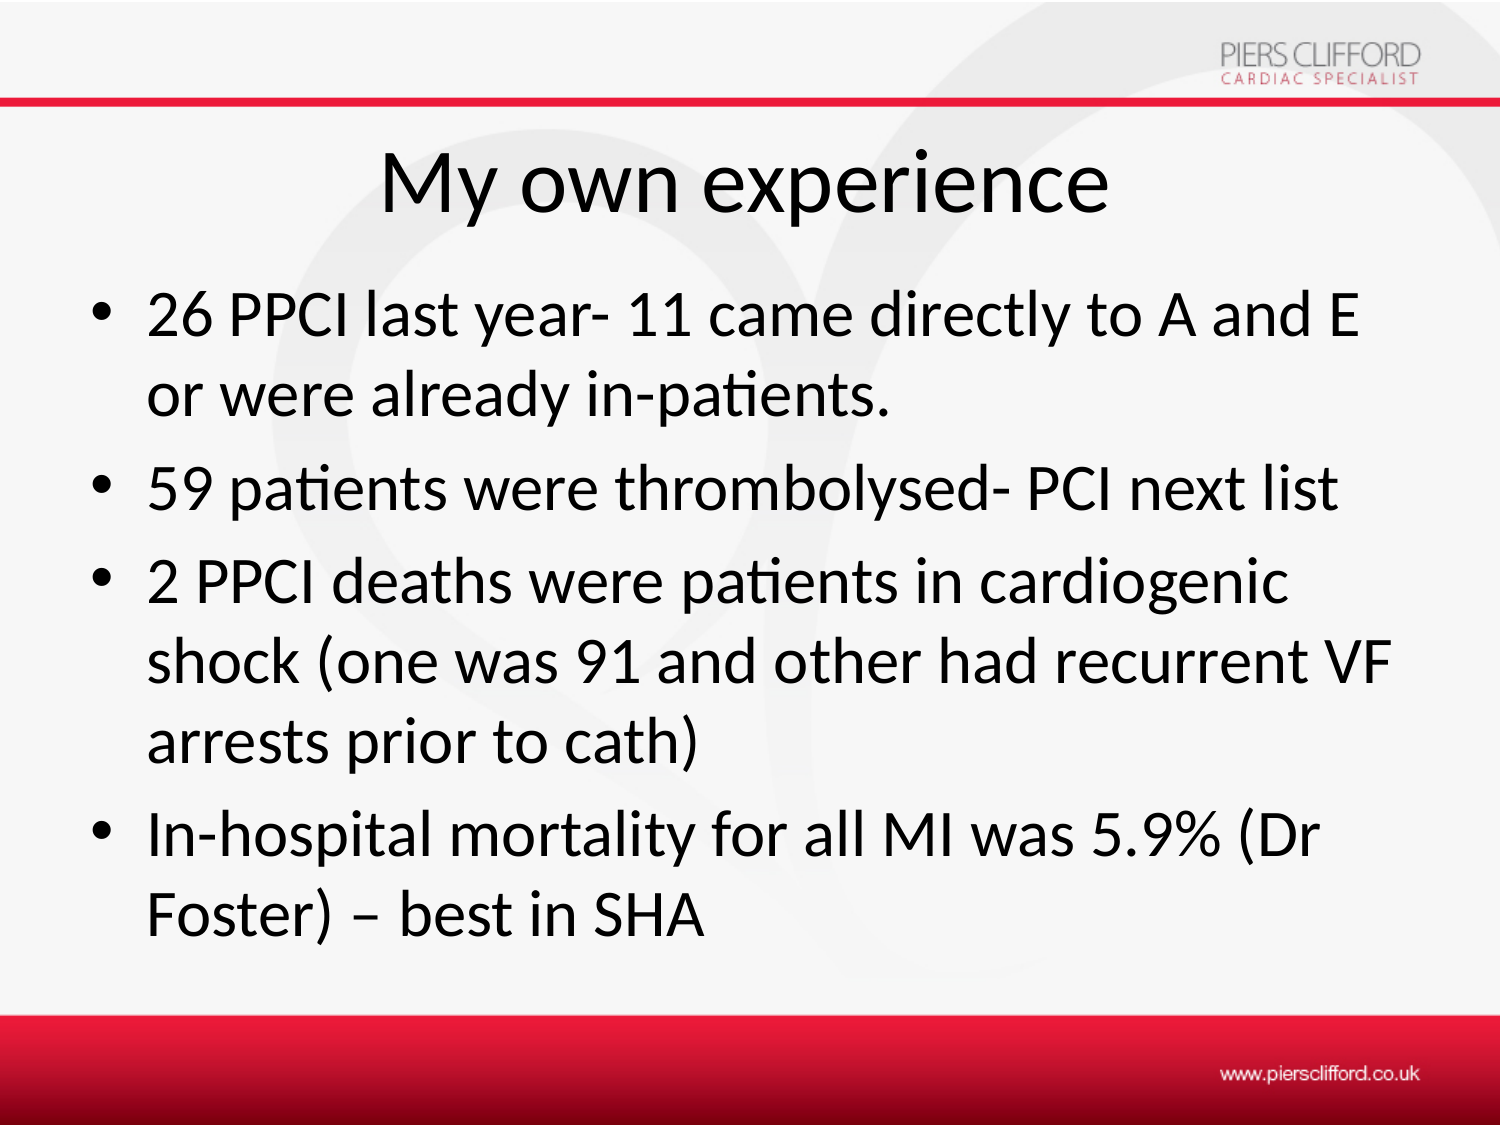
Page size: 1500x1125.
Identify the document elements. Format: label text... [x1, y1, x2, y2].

list 26 PPCI last year- 11 came directly to A and E or were already in-patients. 59 patients were thrombolysed- PCI next list 2 PPCI deaths were patients in cardiogenic shock (one was 91 and other had recurrent VF arrests prior to cath) In-hospital mortality for all MI was 5.9% (Dr Foster) – best in SHA [74, 262, 1426, 1006]
title My own experience [70, 81, 1421, 270]
picture [0, 2, 1500, 1125]
